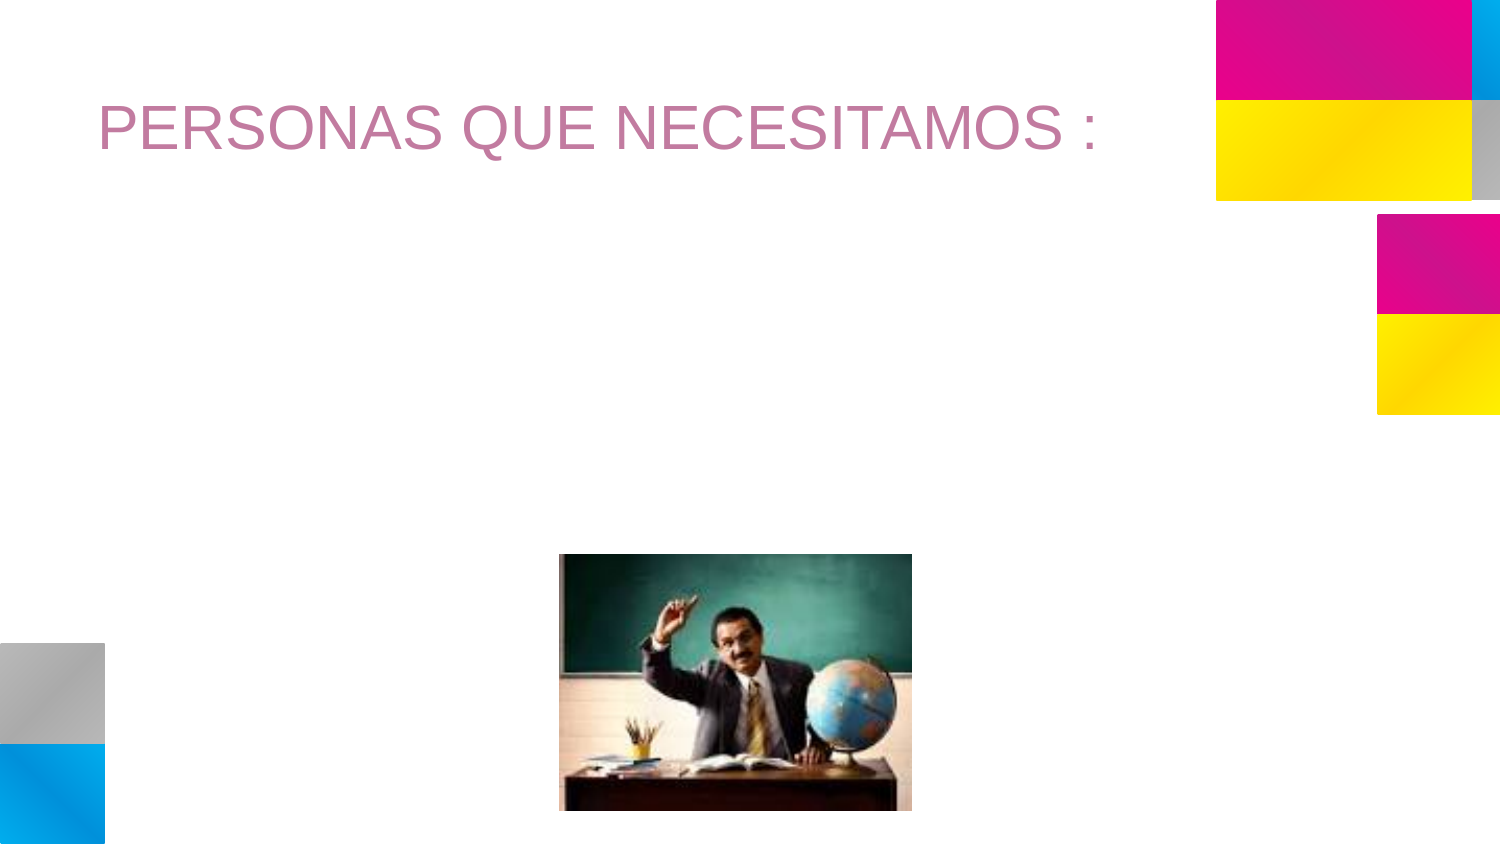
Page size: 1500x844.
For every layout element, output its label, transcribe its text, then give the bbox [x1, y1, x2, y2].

picture [559, 553, 912, 811]
text_box PERSONAS QUE NECESITAMOS : [82, 36, 1211, 178]
text_box TODOS LOS DE 1 Y LOS PROFESORES DE E.F (FÚTBOL Y CARRERA ) Y EL DE LA BIBLIOTECA PARA EL AJEDREZ [75, 196, 1319, 793]
